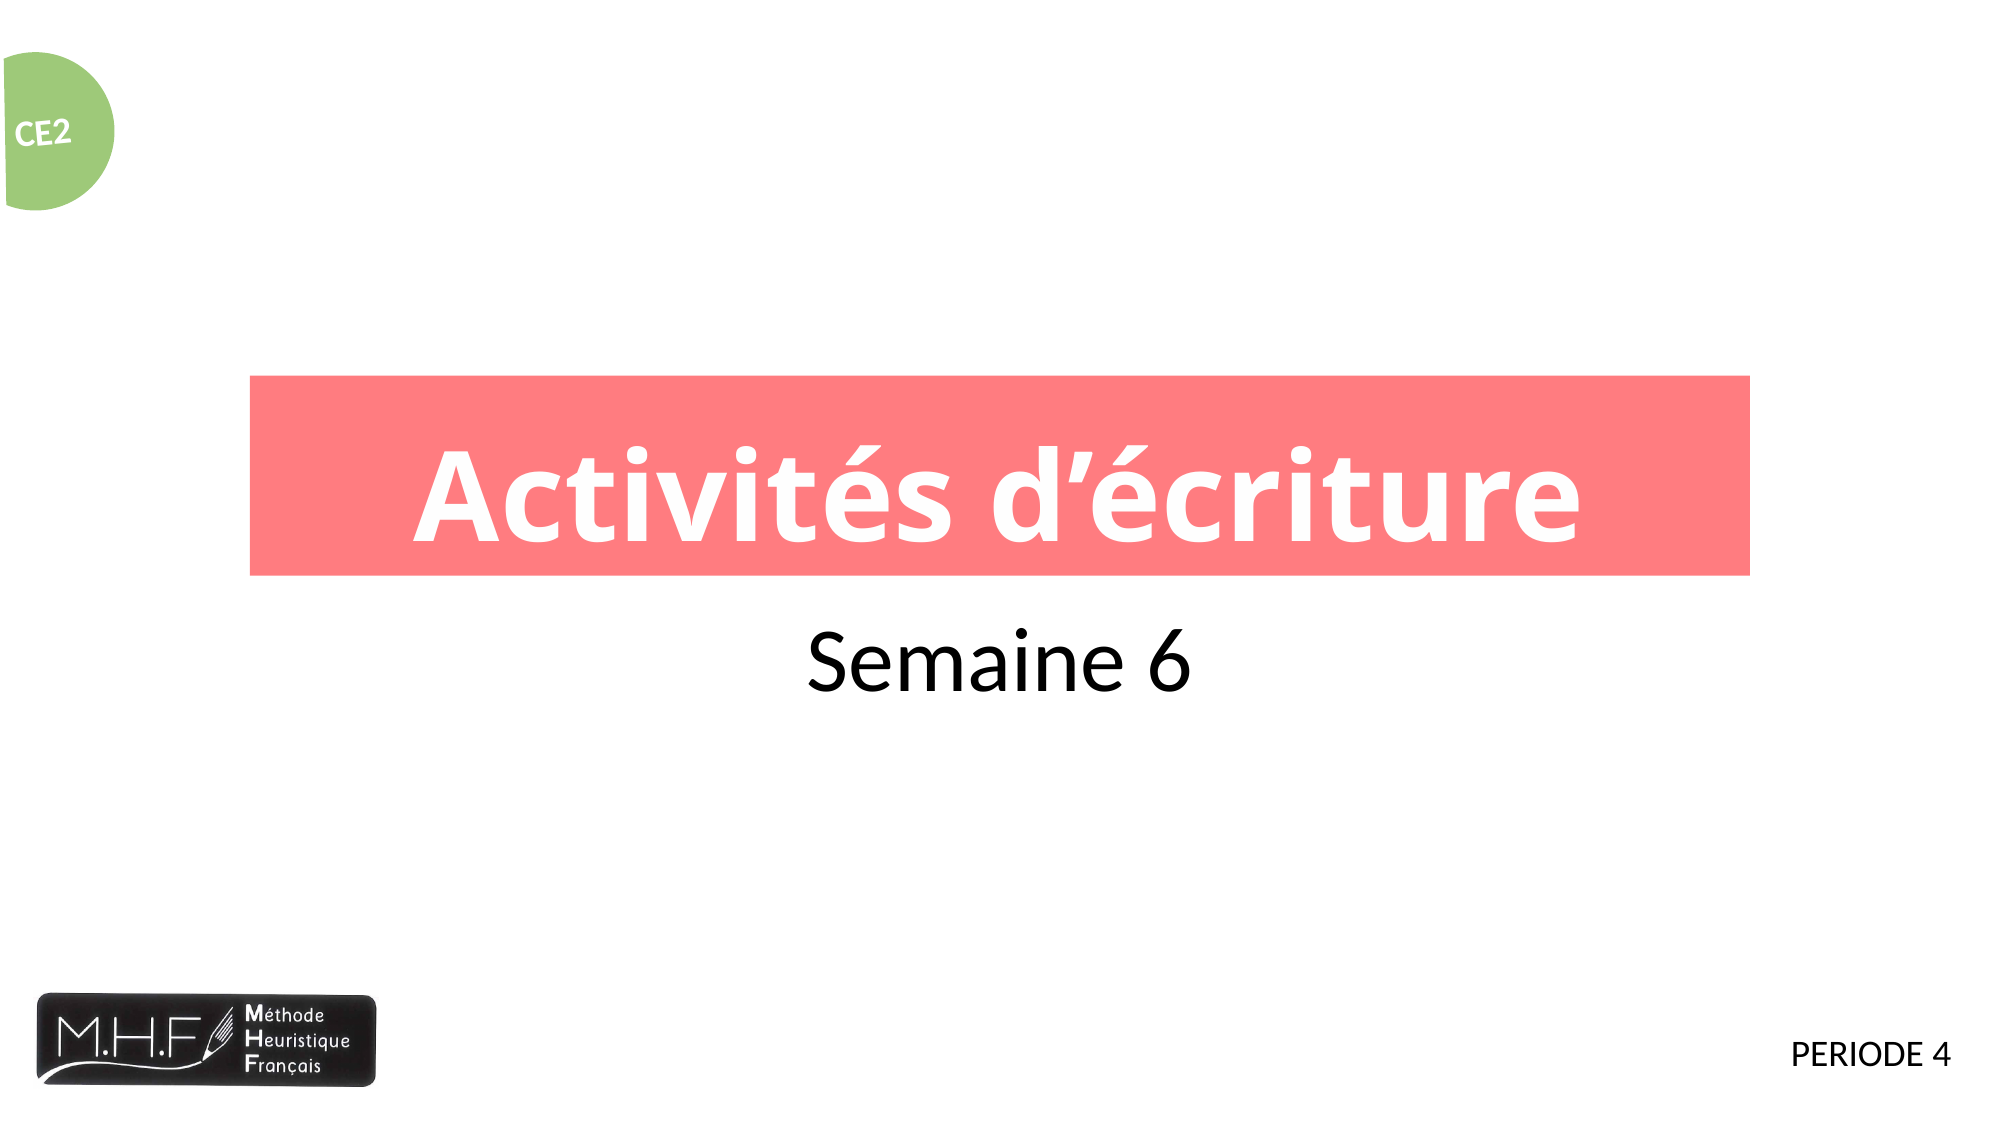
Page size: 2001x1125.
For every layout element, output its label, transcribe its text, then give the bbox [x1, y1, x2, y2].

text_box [0, 39, 112, 227]
picture [33, 990, 379, 1089]
title Activités d’écriture [249, 375, 1750, 576]
text_box PERIODE 4 [1362, 1021, 1967, 1082]
subtitle Semaine 6 [249, 604, 1750, 877]
